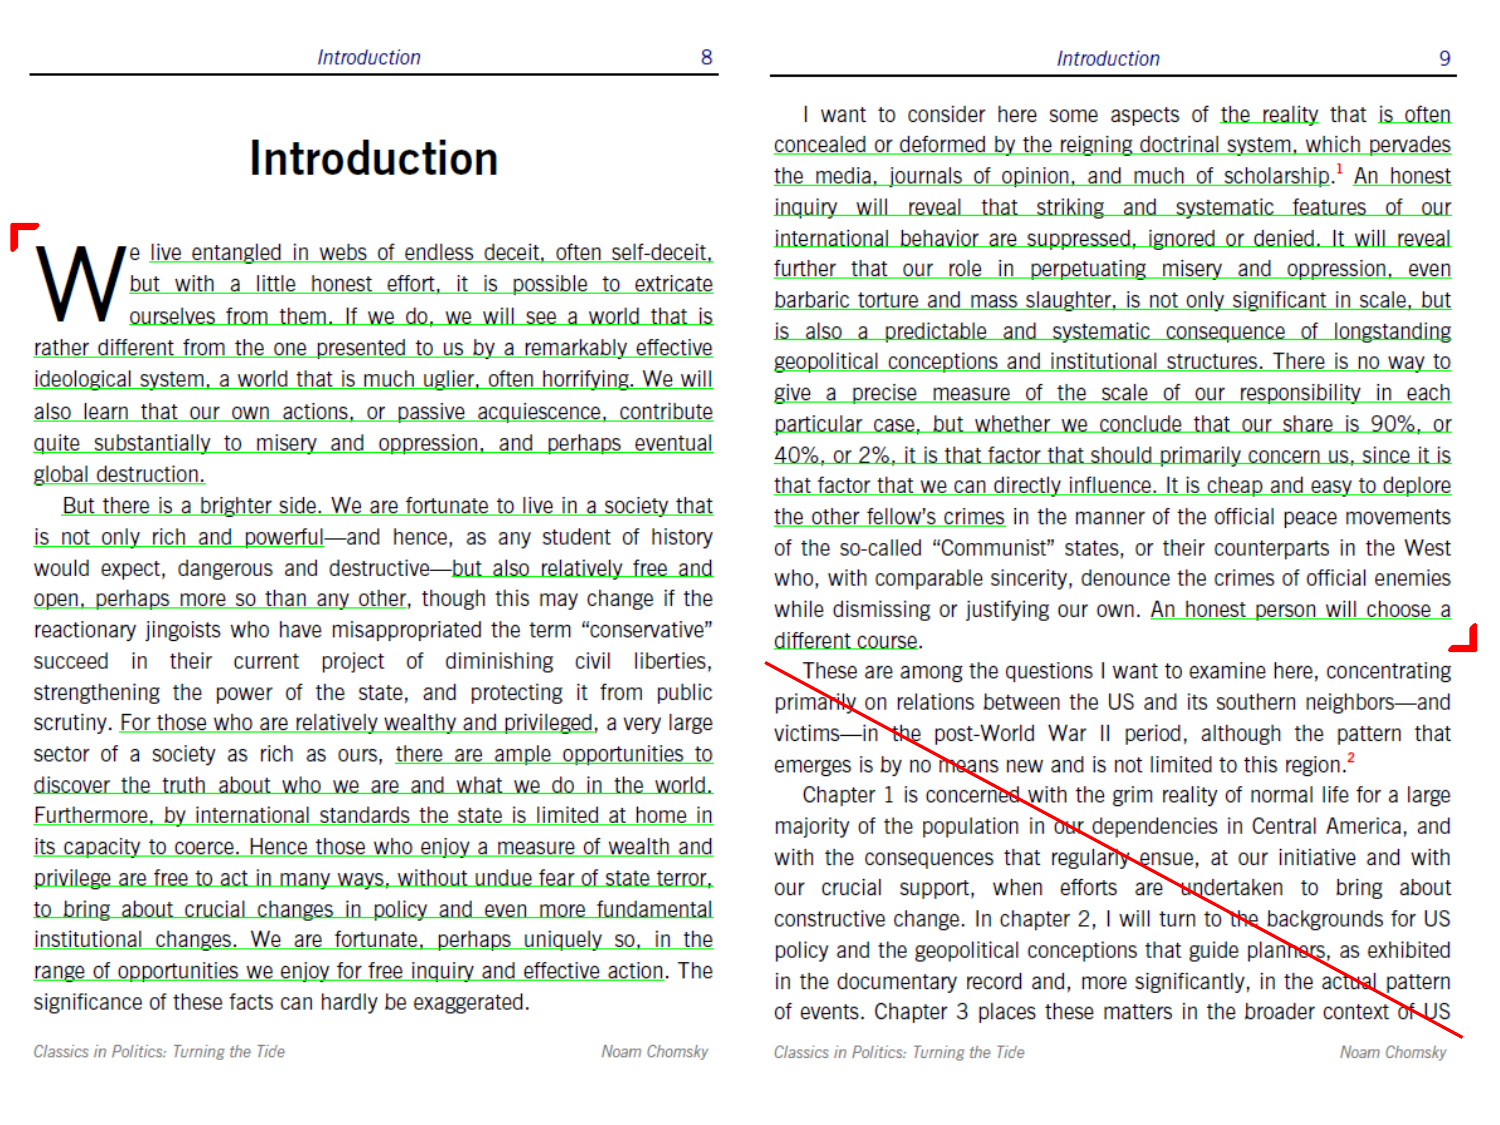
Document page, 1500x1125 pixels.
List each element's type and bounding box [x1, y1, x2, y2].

text_box [764, 662, 1463, 1038]
text_box [12, 37, 1490, 1081]
